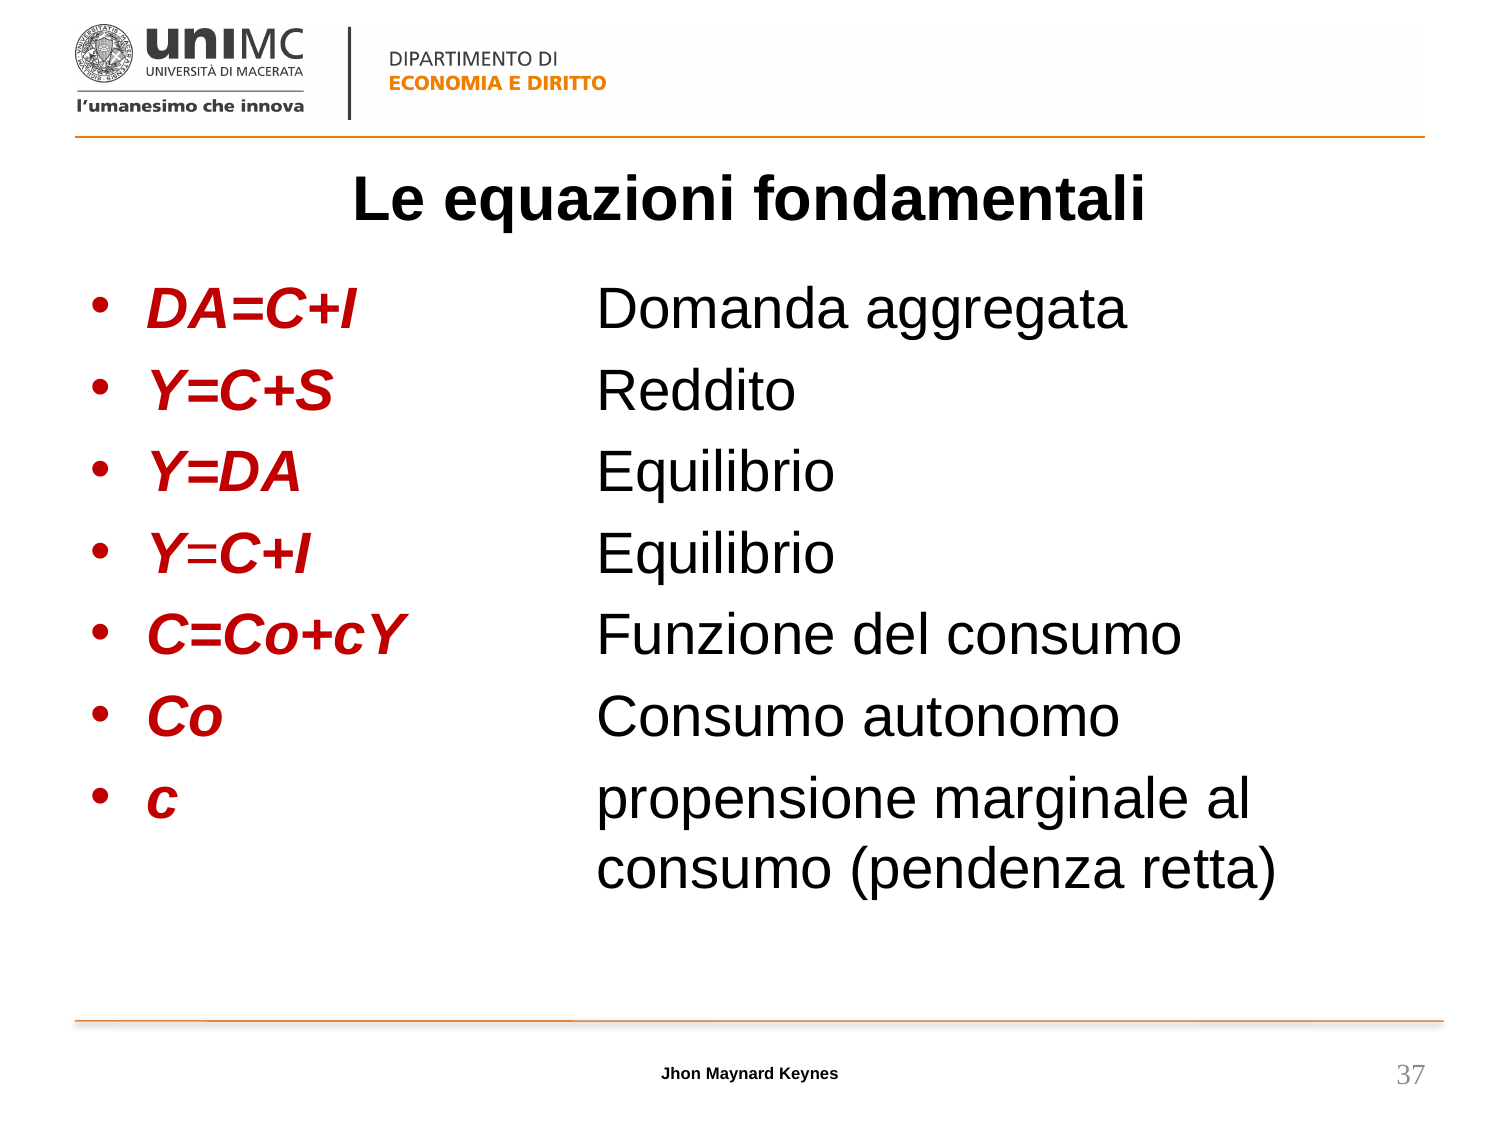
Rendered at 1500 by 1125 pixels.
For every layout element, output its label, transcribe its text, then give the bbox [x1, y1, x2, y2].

list DA=C+I Domanda aggregata Y=C+S Reddito Y=DA Equilibrio Y=C+I Equilibrio C=Co+cY Funzione del consumo Co Consumo autonomo c propensione marginale al consumo (pendenza retta) [75, 262, 1425, 1005]
slide_number 37 [1091, 1042, 1442, 1103]
picture [75, 24, 1425, 138]
title Le equazioni fondamentali [75, 149, 1425, 241]
footer Jhon Maynard Keynes [512, 1042, 988, 1103]
